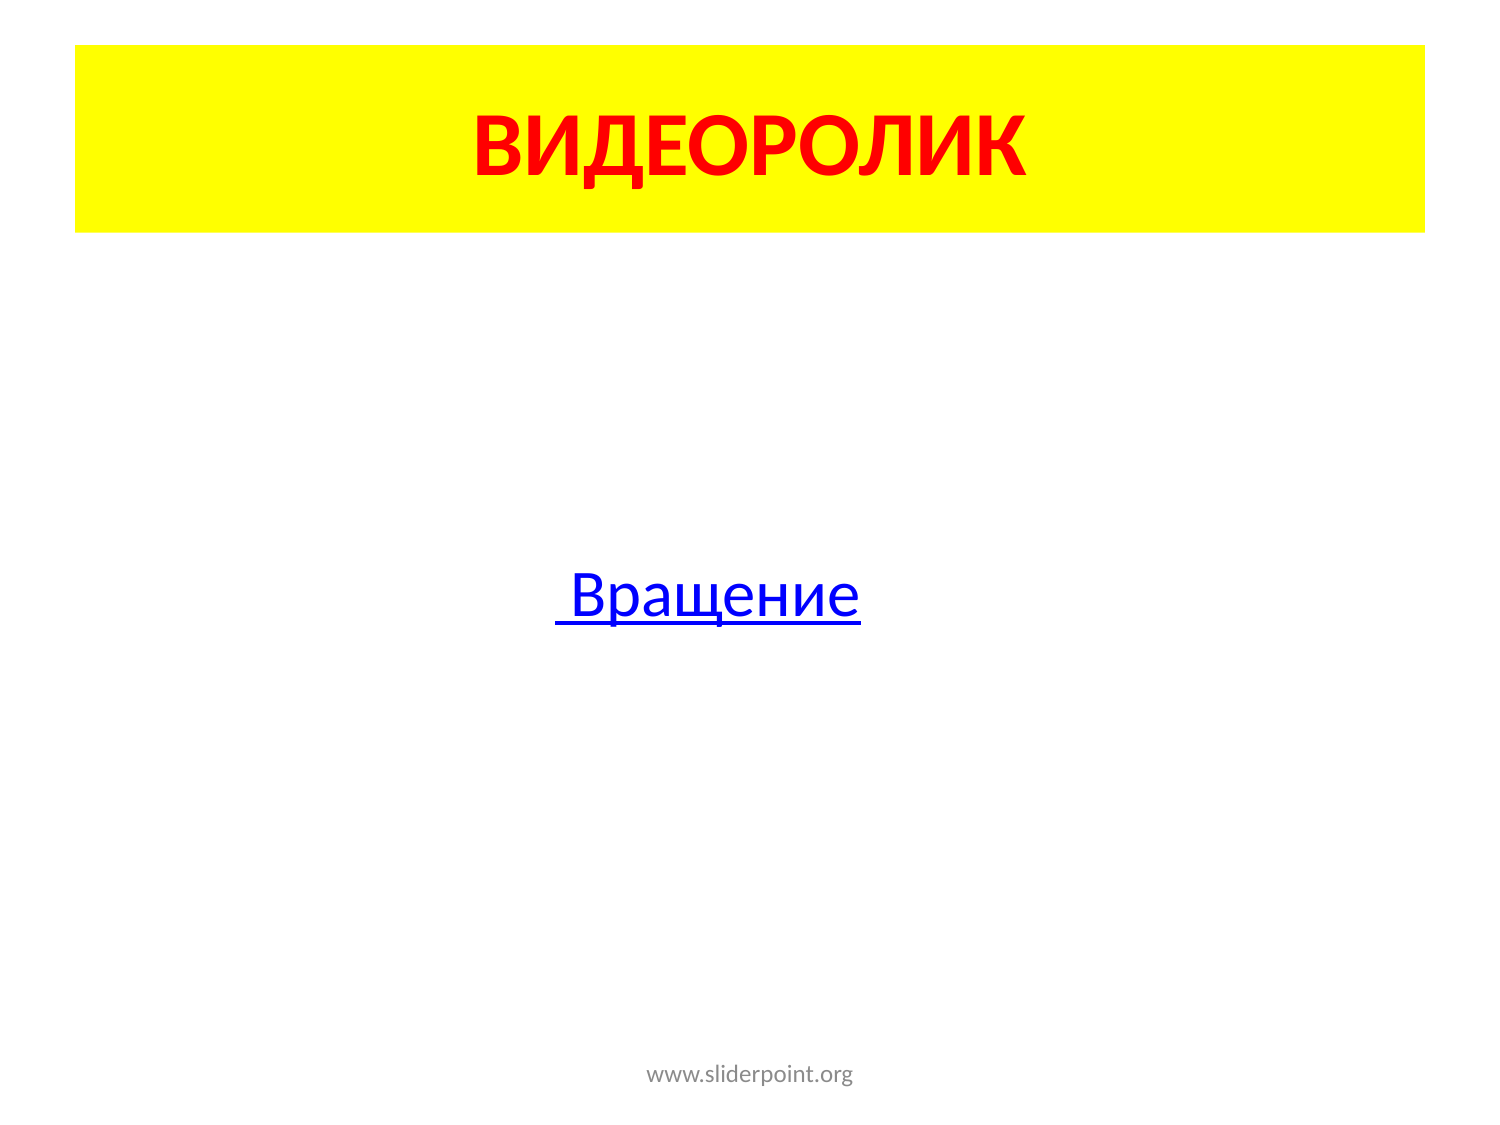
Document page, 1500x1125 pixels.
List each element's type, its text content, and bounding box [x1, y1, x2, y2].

footer www.sliderpoint.org [512, 1042, 988, 1103]
list Вращение [74, 262, 1426, 1006]
title ВИДЕОРОЛИК [74, 44, 1426, 233]
